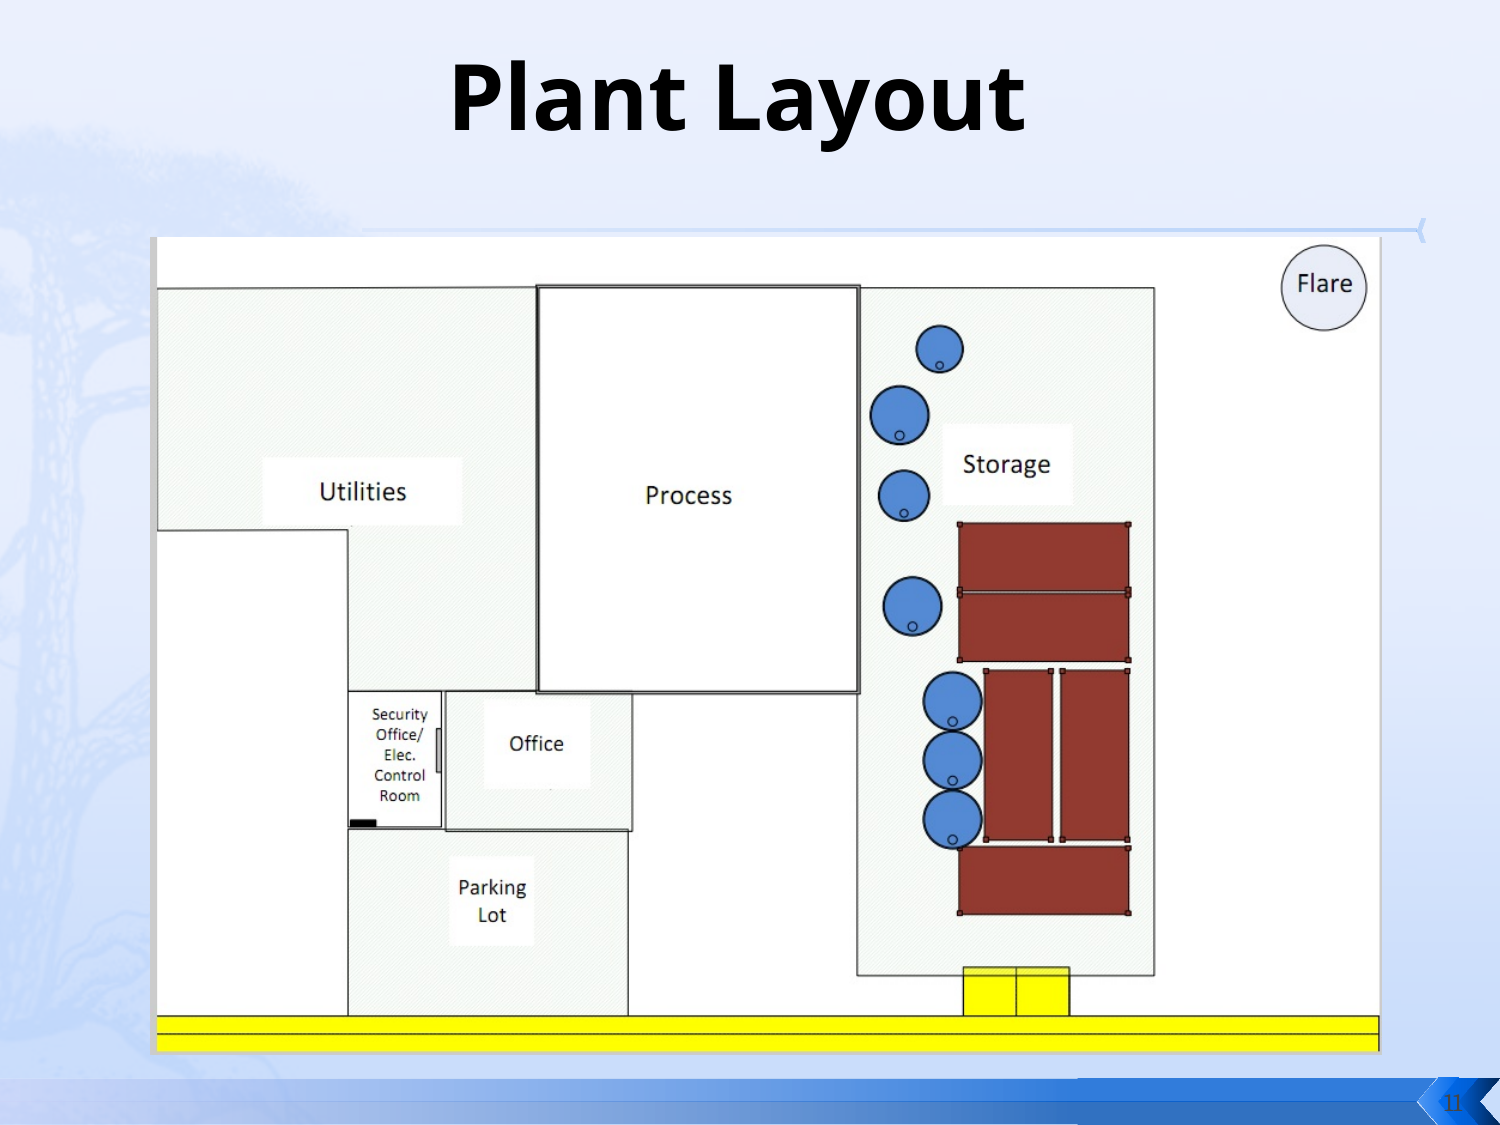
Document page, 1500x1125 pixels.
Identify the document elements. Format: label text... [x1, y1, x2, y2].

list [149, 236, 1382, 1056]
title Plant Layout [62, 0, 1413, 188]
slide_number 11 [1406, 1077, 1500, 1125]
